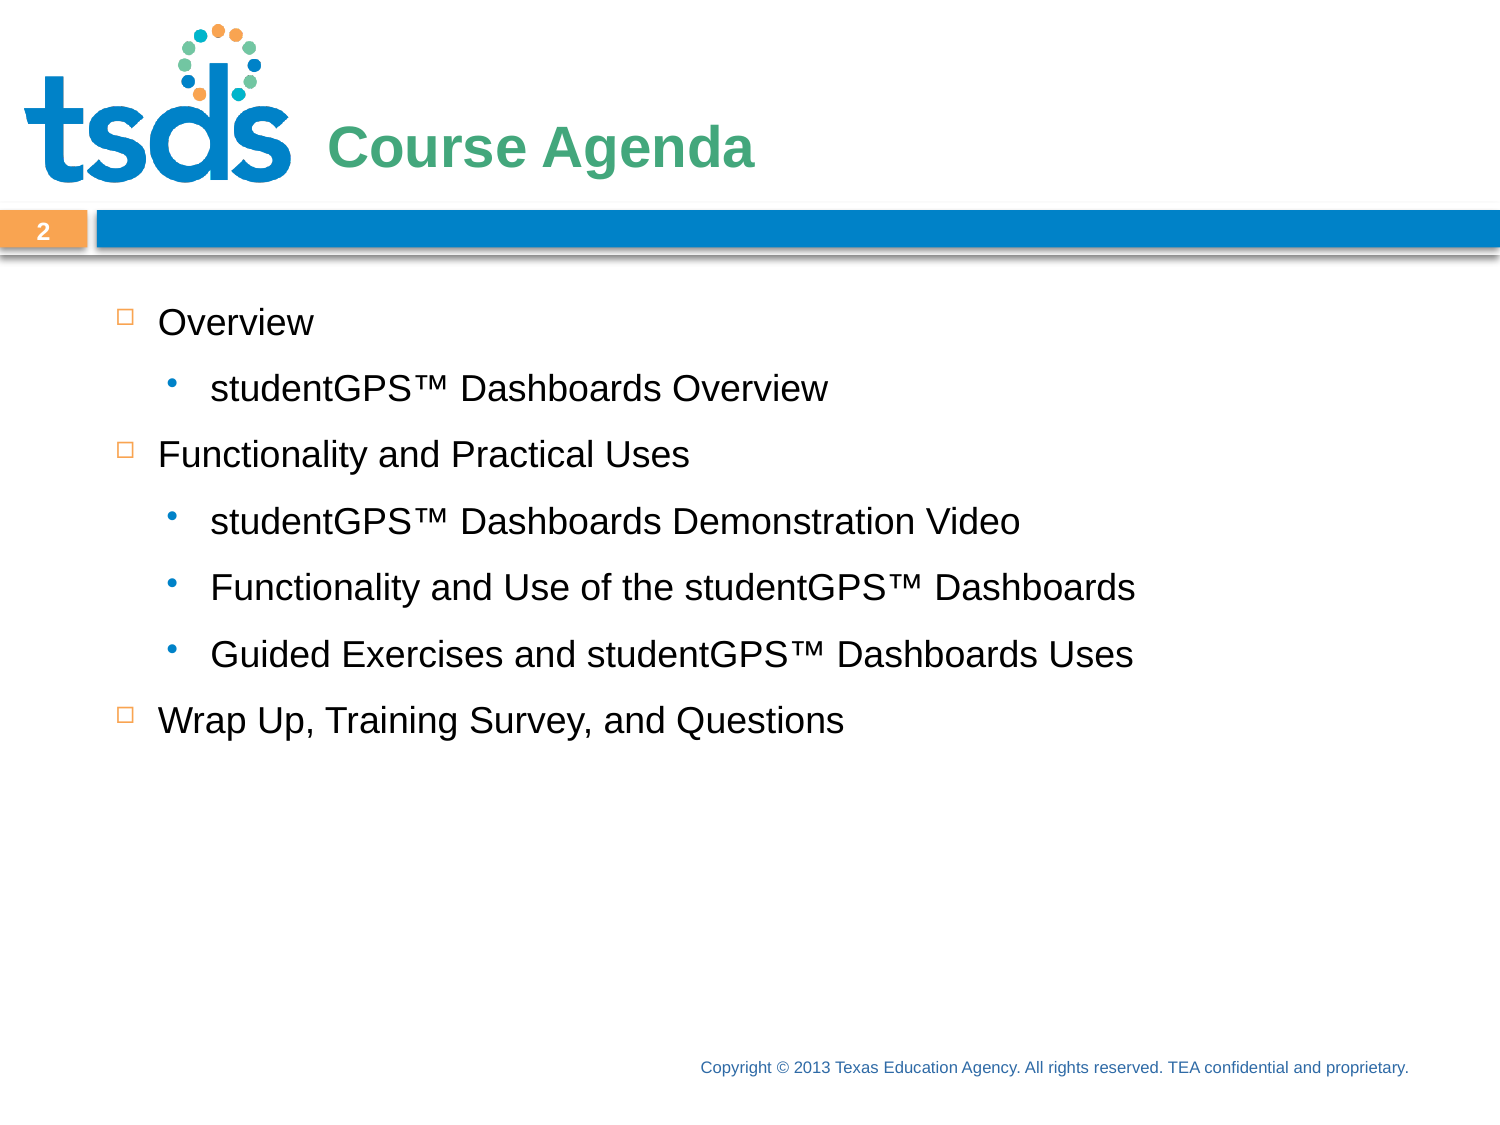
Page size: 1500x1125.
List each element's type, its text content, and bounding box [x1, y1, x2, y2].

list Overview studentGPS™ Dashboards Overview Functionality and Practical Uses studentGPS™ Dashboards Demonstration Video Functionality and Use of the studentGPS™ Dashboards Guided Exercises and studentGPS™ Dashboards Uses Wrap Up, Training Survey, and Questions [87, 287, 1425, 1025]
slide_number 1 [0, 210, 88, 251]
picture [24, 24, 291, 191]
title Course Agenda [312, 75, 1438, 213]
